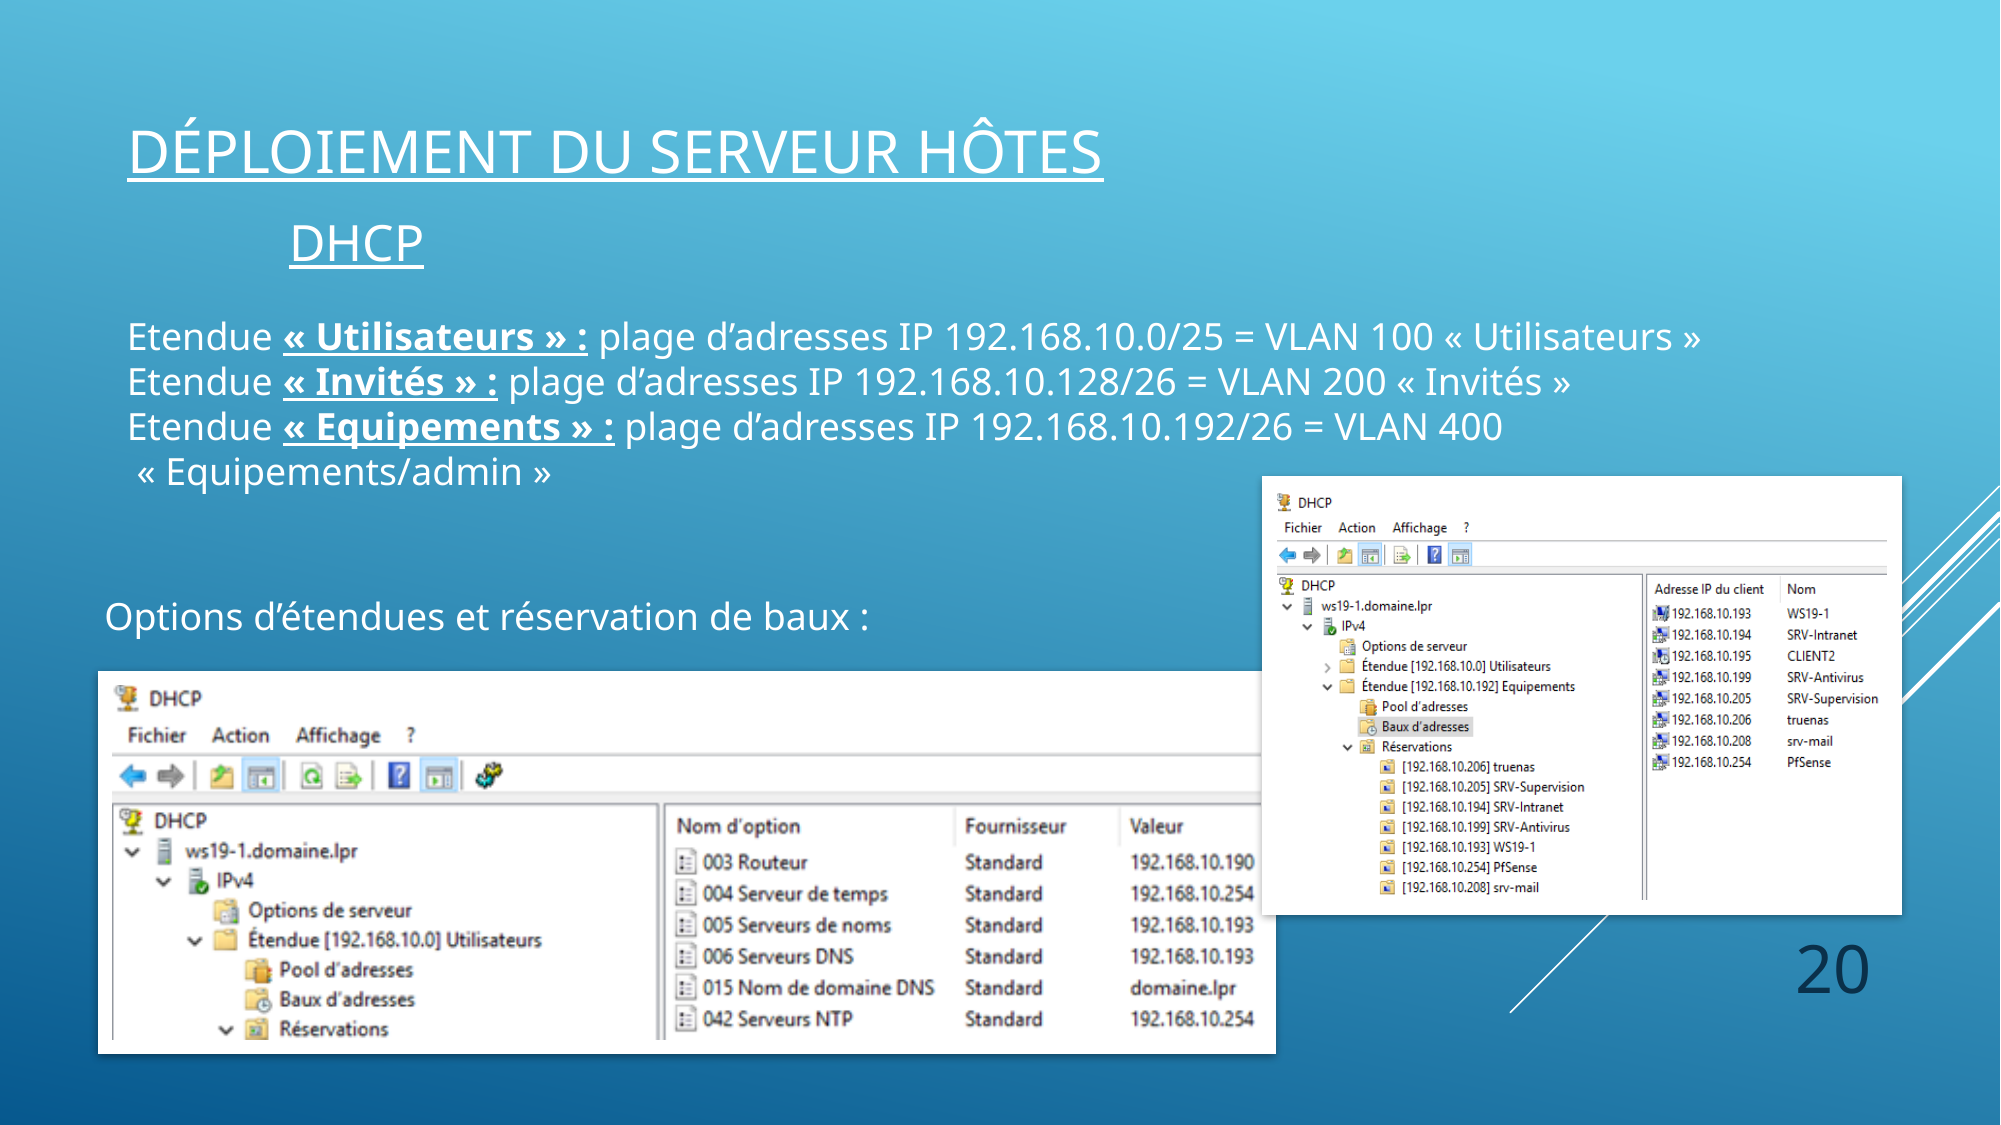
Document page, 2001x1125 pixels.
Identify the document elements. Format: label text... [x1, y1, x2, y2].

text_box DHCP [274, 177, 1675, 305]
slide_number 20 [1700, 923, 1888, 1025]
text_box Etendue « Utilisateurs » : plage d’adresses IP 192.168.10.0/25 = VLAN 100 « Utilisateurs » Etendue « Invités » : plage d’adresses IP 192.168.10.128/26 = VLAN 200 « Invités » Etendue « Equipements » : plage d’adresses IP 192.168.10.192/26 = VLAN 400 « Equipements/admin » [112, 305, 1760, 500]
picture [1276, 490, 1888, 901]
title Déploiement Du serveur hôtes [112, 85, 1221, 214]
picture [111, 685, 1262, 1040]
text_box Options d’étendues et réservation de baux : [89, 585, 1257, 646]
